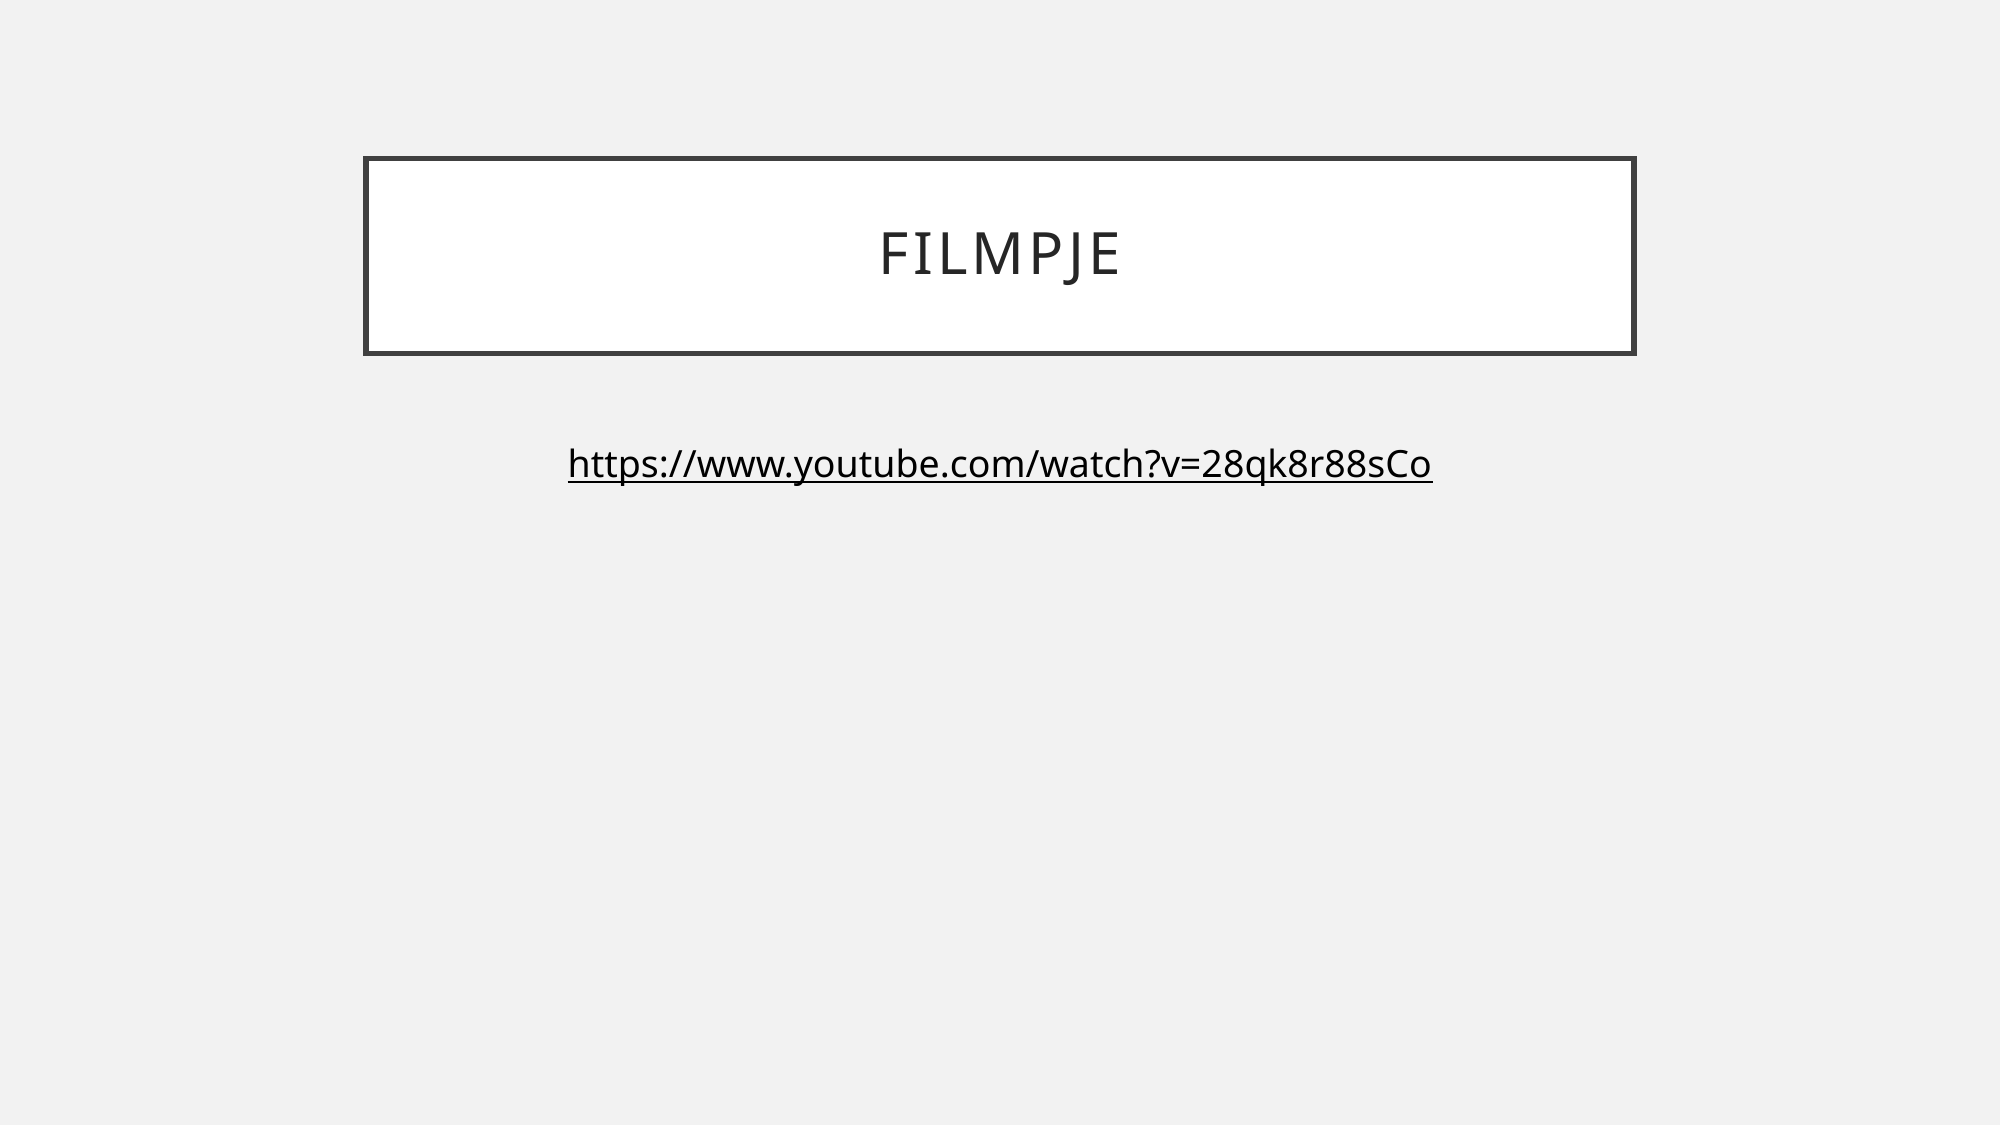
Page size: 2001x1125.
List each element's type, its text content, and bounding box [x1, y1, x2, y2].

title filmpje [363, 156, 1637, 356]
list https://www.youtube.com/watch?v=28qk8r88sCo [366, 432, 1634, 942]
